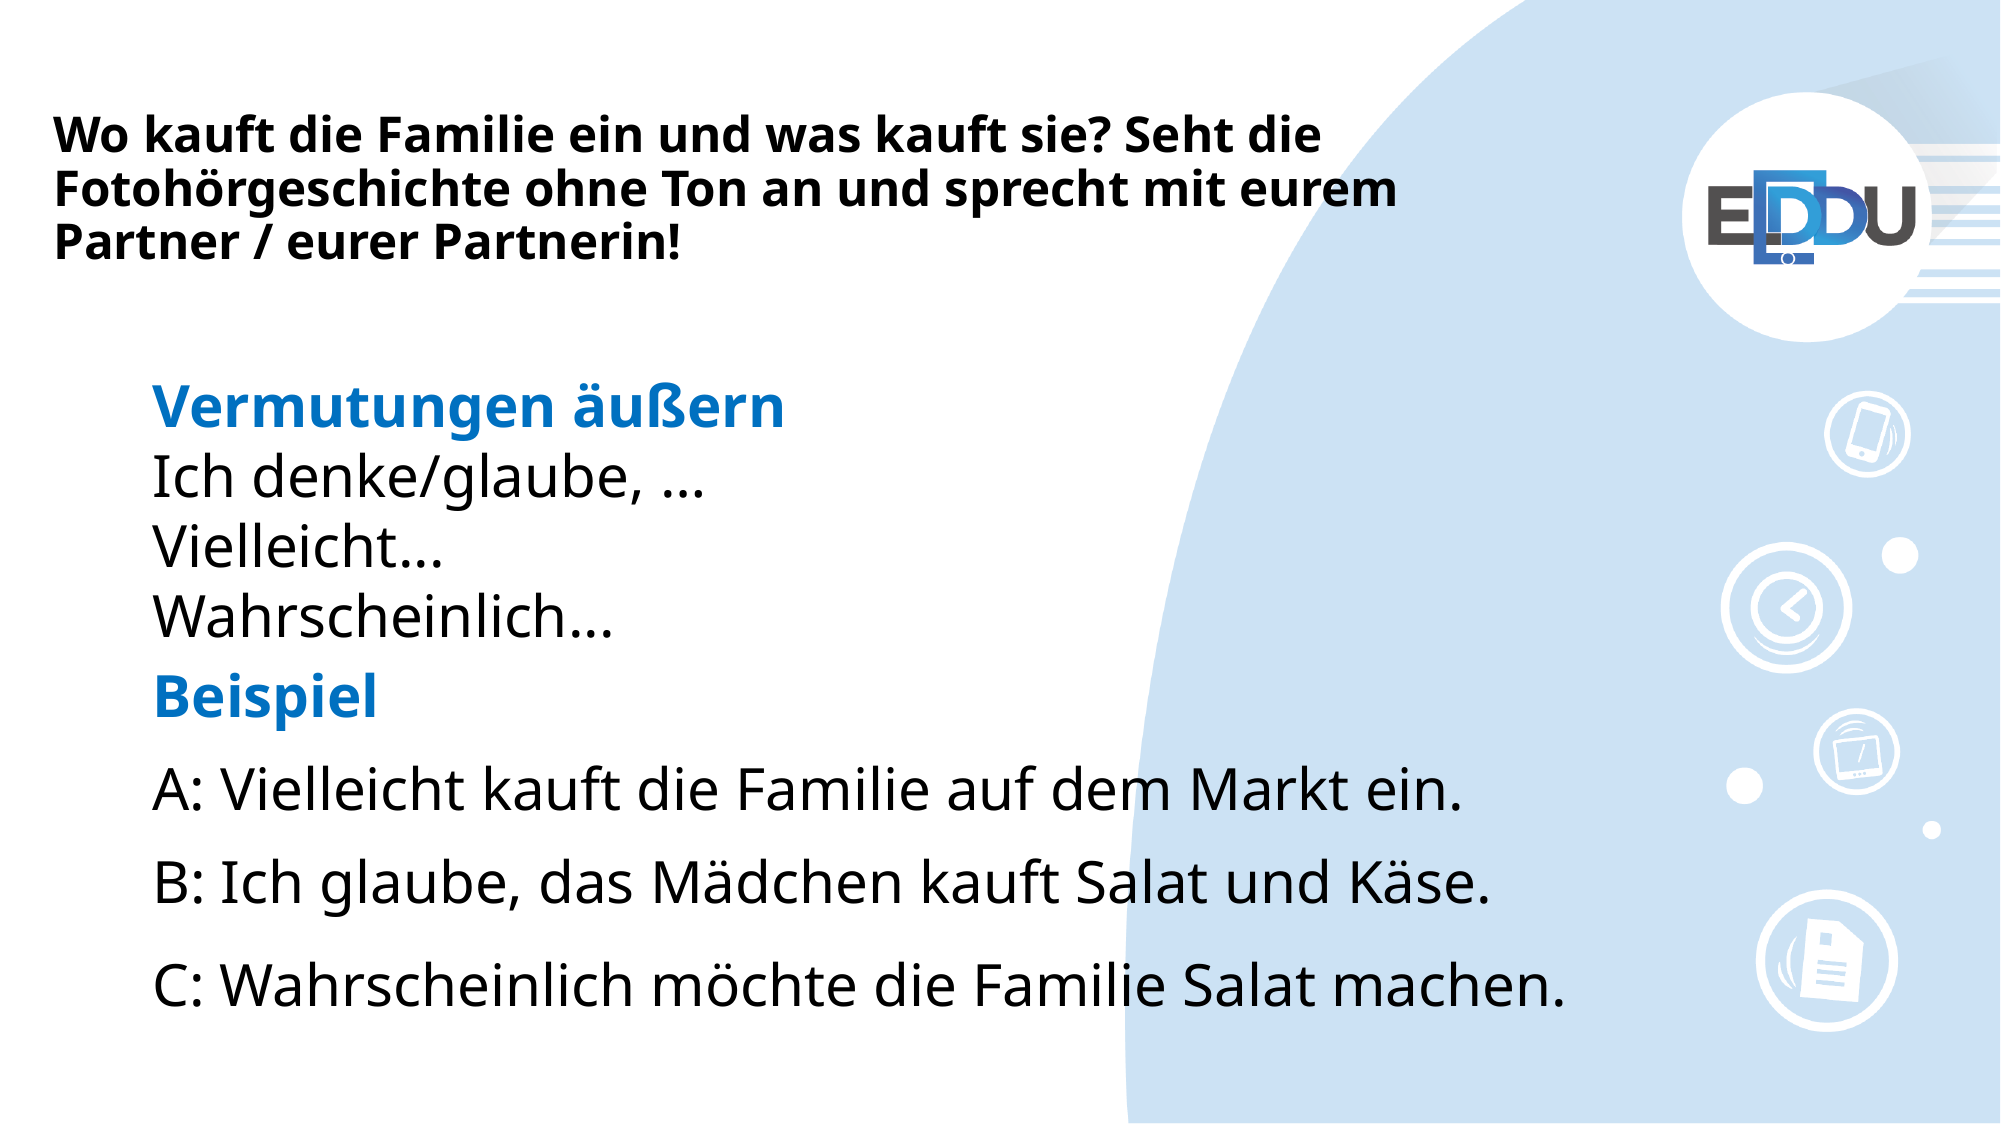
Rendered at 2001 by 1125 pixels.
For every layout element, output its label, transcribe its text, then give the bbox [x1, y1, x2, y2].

text_box [842, 361, 1891, 1014]
title Wo kauft die Familie ein und was kauft sie? Seht die Fotohörgeschichte ohne Ton an und sprecht mit eurem Partner / eurer Partnerin! [38, 102, 1595, 278]
picture [0, 0, 2001, 1125]
list Vermutungen äußern Ich denke/glaube, … Vielleicht... Wahrscheinlich... Beispiel A: Vielleicht kauft die Familie auf dem Markt ein. B: Ich glaube, das Mädchen kauft Salat und Käse. C: Wahrscheinlich möchte die Familie Salat machen. [137, 361, 842, 1014]
